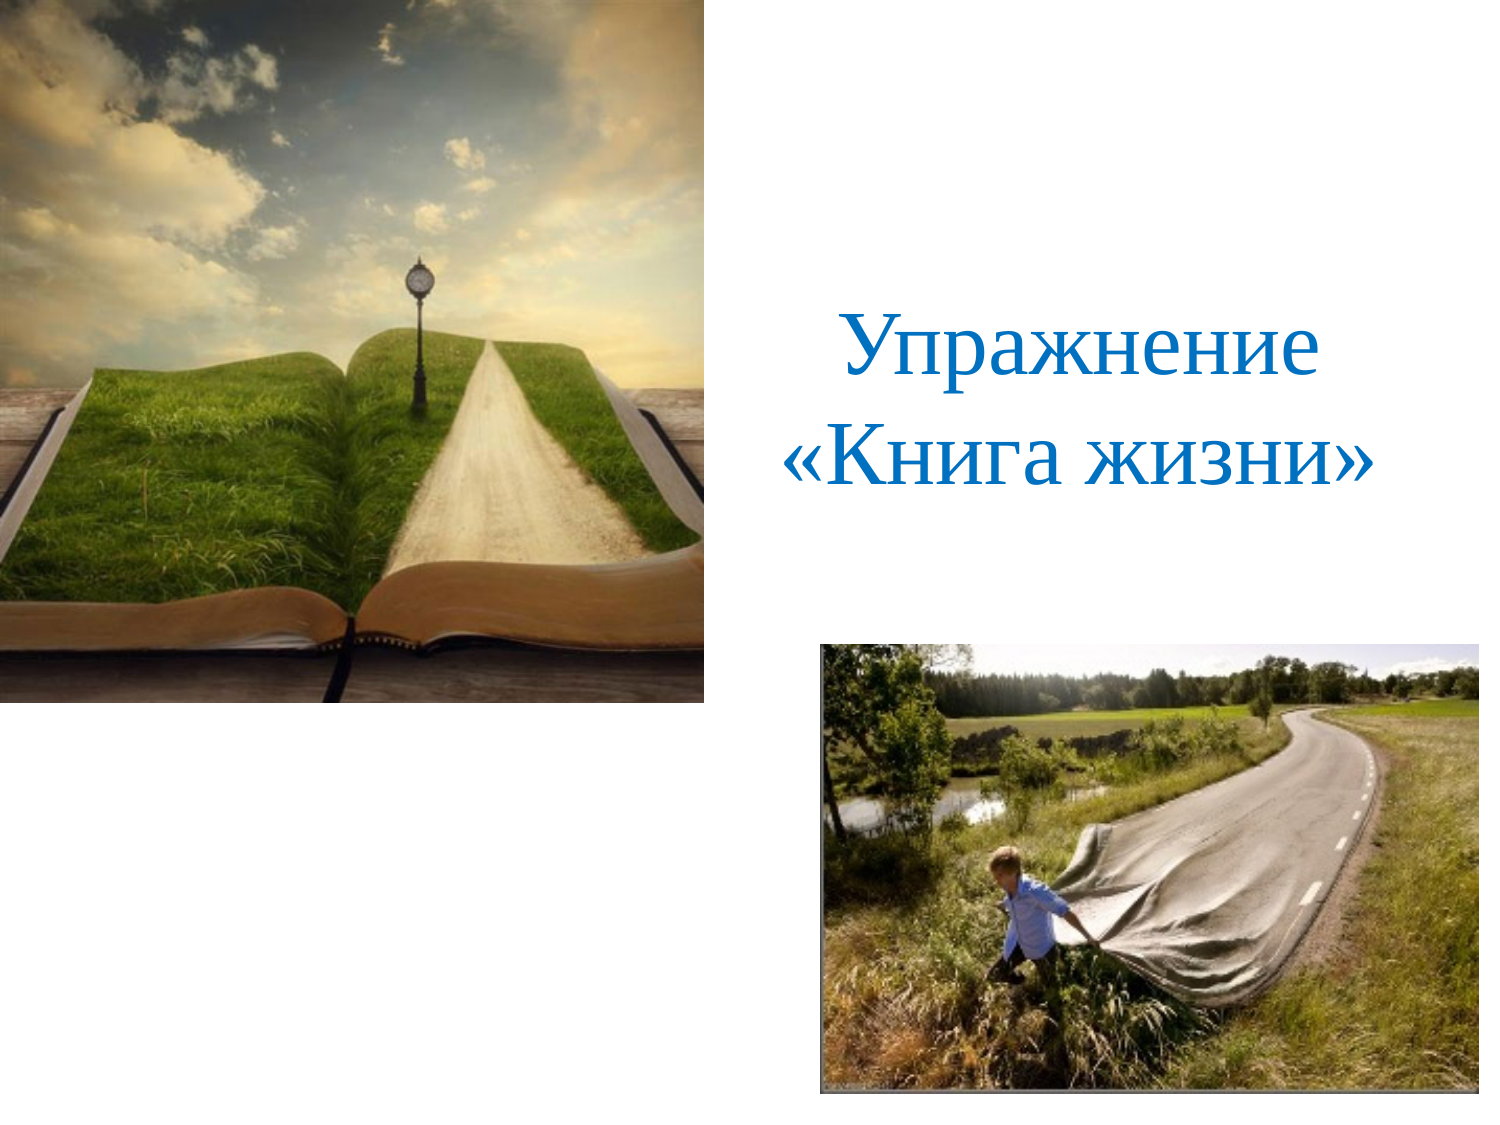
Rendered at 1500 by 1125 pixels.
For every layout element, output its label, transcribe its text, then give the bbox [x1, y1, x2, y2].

picture [0, 0, 704, 704]
title Упражнение «Книга жизни» [726, 175, 1432, 610]
picture [820, 644, 1480, 1095]
